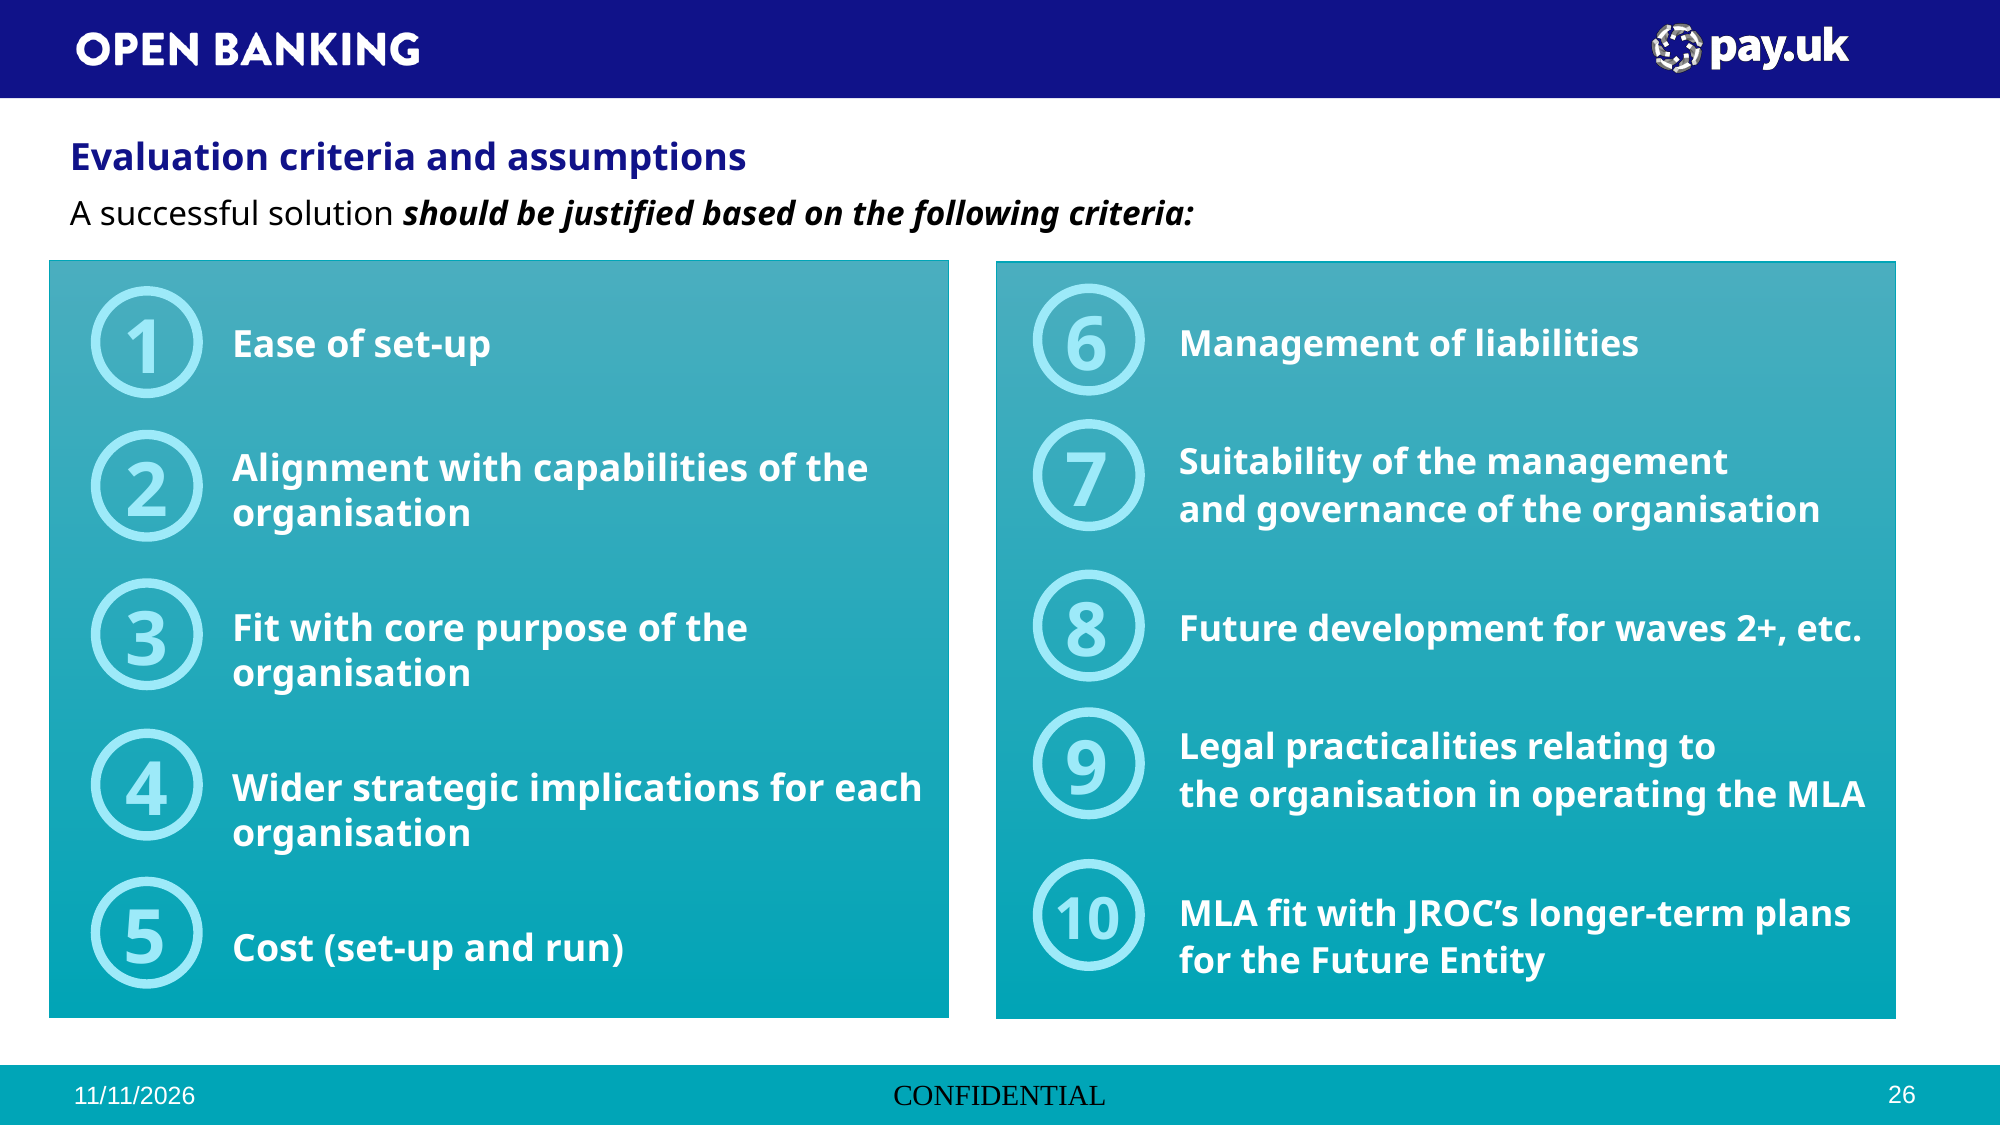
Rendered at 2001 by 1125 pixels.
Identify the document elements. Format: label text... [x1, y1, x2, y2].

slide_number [59, 1065, 509, 1125]
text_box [95, 582, 199, 686]
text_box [95, 290, 199, 394]
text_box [1037, 711, 1141, 819]
slide_number 26 [1412, 1064, 1932, 1124]
text_box [996, 261, 1896, 1019]
text_box Ease of set-up Alignment with capabilities of the organisation Fit with core purpose of the organisation Wider strategic implications for each organisation Cost (set-up and run) [217, 312, 949, 1053]
footer CONFIDENTIAL [662, 1064, 1338, 1124]
picture [43, 0, 452, 99]
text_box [95, 733, 199, 840]
title Evaluation criteria and assumptions [54, 130, 1977, 189]
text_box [1037, 863, 1141, 967]
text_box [1037, 288, 1141, 395]
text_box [1037, 423, 1141, 530]
text_box A successful solution should be justified based on the following criteria: [54, 189, 1977, 253]
text_box [49, 260, 949, 1018]
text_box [95, 881, 198, 988]
text_box Management of liabilities Suitability of the management and governance of the organisation Future development for waves 2+, etc. Legal practicalities relating to the organisation in operating the MLA MLA fit with JROC’s longer-term plans for the Future Entity [1163, 308, 1896, 997]
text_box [1037, 574, 1141, 681]
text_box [95, 434, 199, 538]
picture [1644, 12, 1856, 78]
